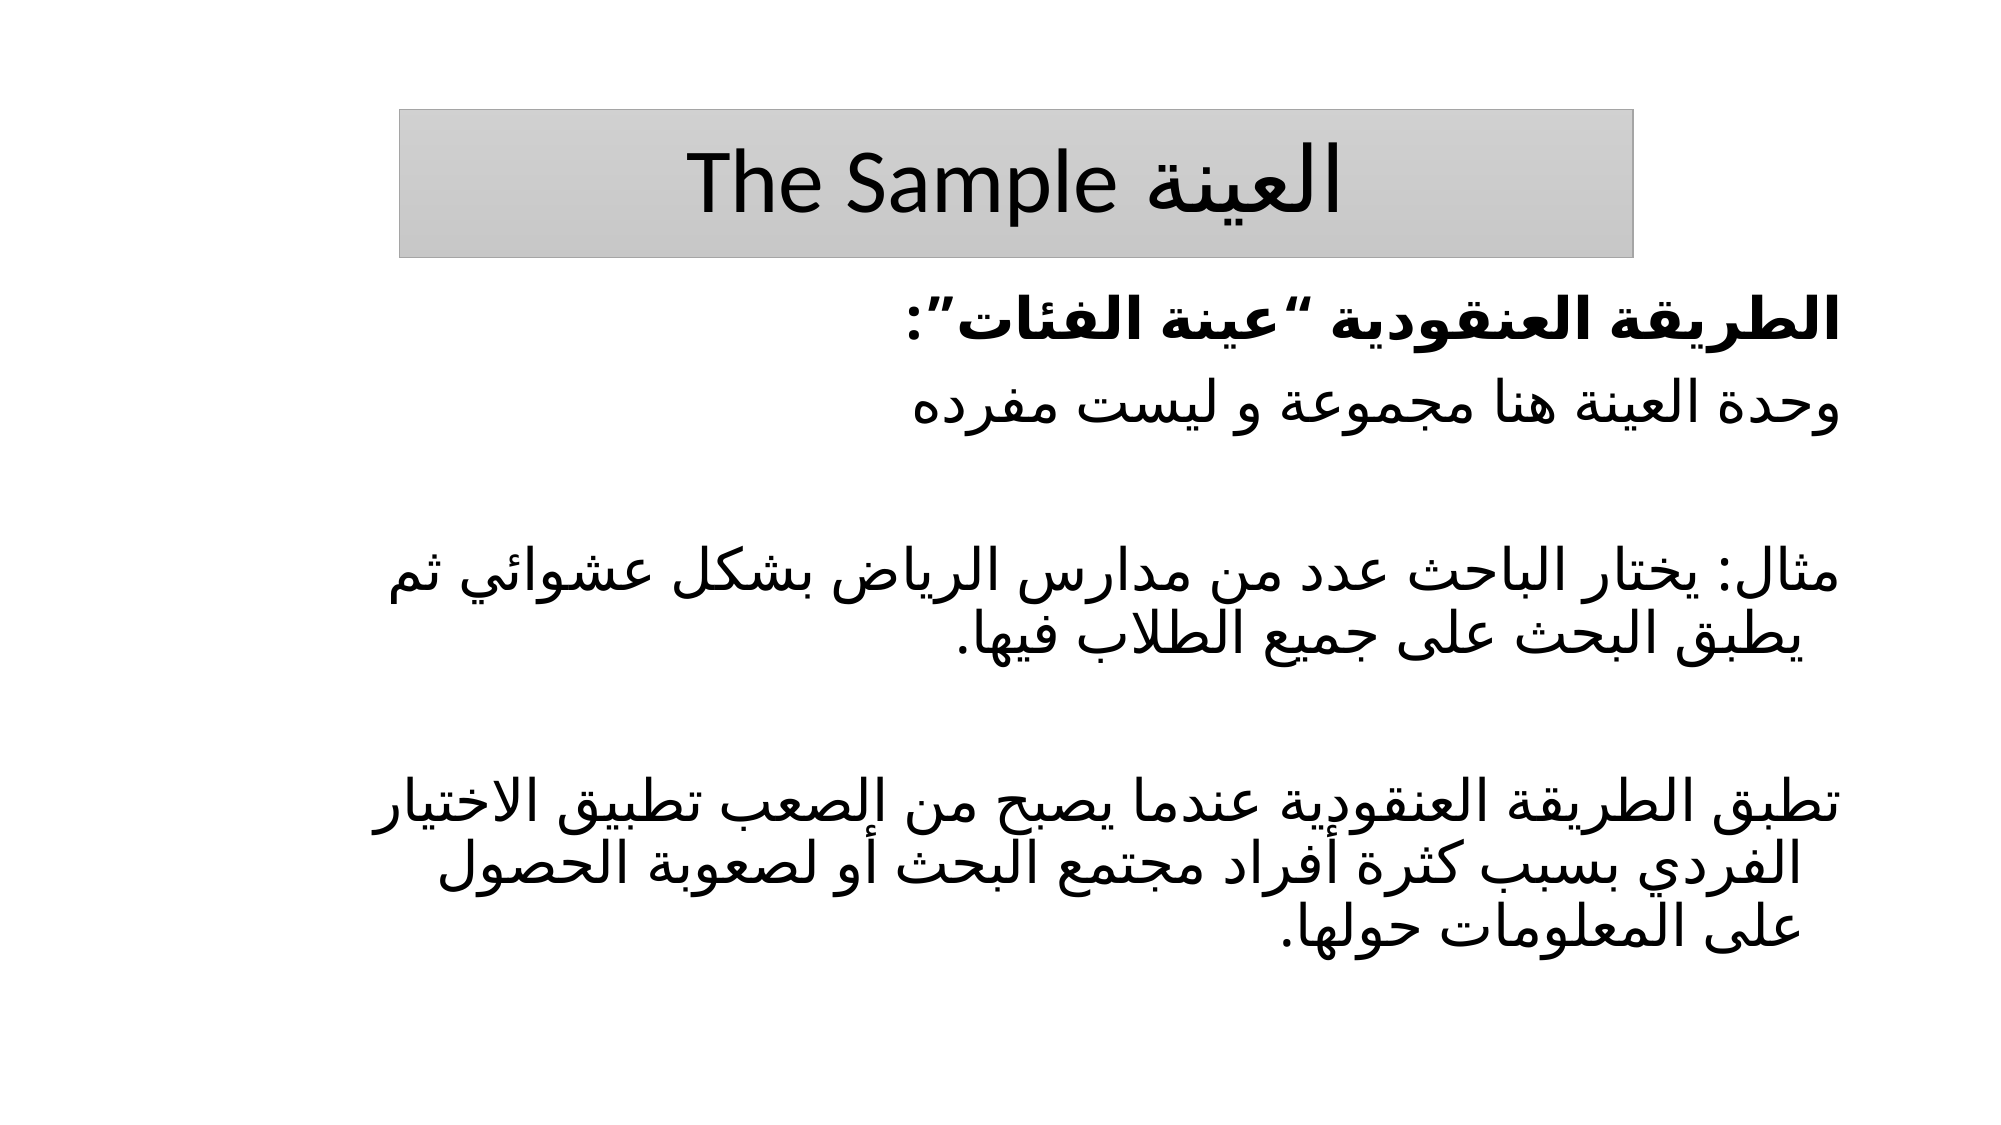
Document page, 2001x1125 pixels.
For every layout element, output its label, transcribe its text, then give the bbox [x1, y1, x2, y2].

title العينة The Sample [399, 109, 1634, 258]
list الطريقة العنقودية “عينة الفئات”: وحدة العينة هنا مجموعة و ليست مفرده مثال: يختار الباحث عدد من مدارس الرياض بشكل عشوائي ثم يطبق البحث على جميع الطلاب فيها. تطبق الطريقة العنقودية عندما يصبح من الصعب تطبيق الاختيار الفردي بسبب كثرة أفراد مجتمع البحث أو لصعوبة الحصول على المعلومات حولها. [324, 281, 1858, 1079]
